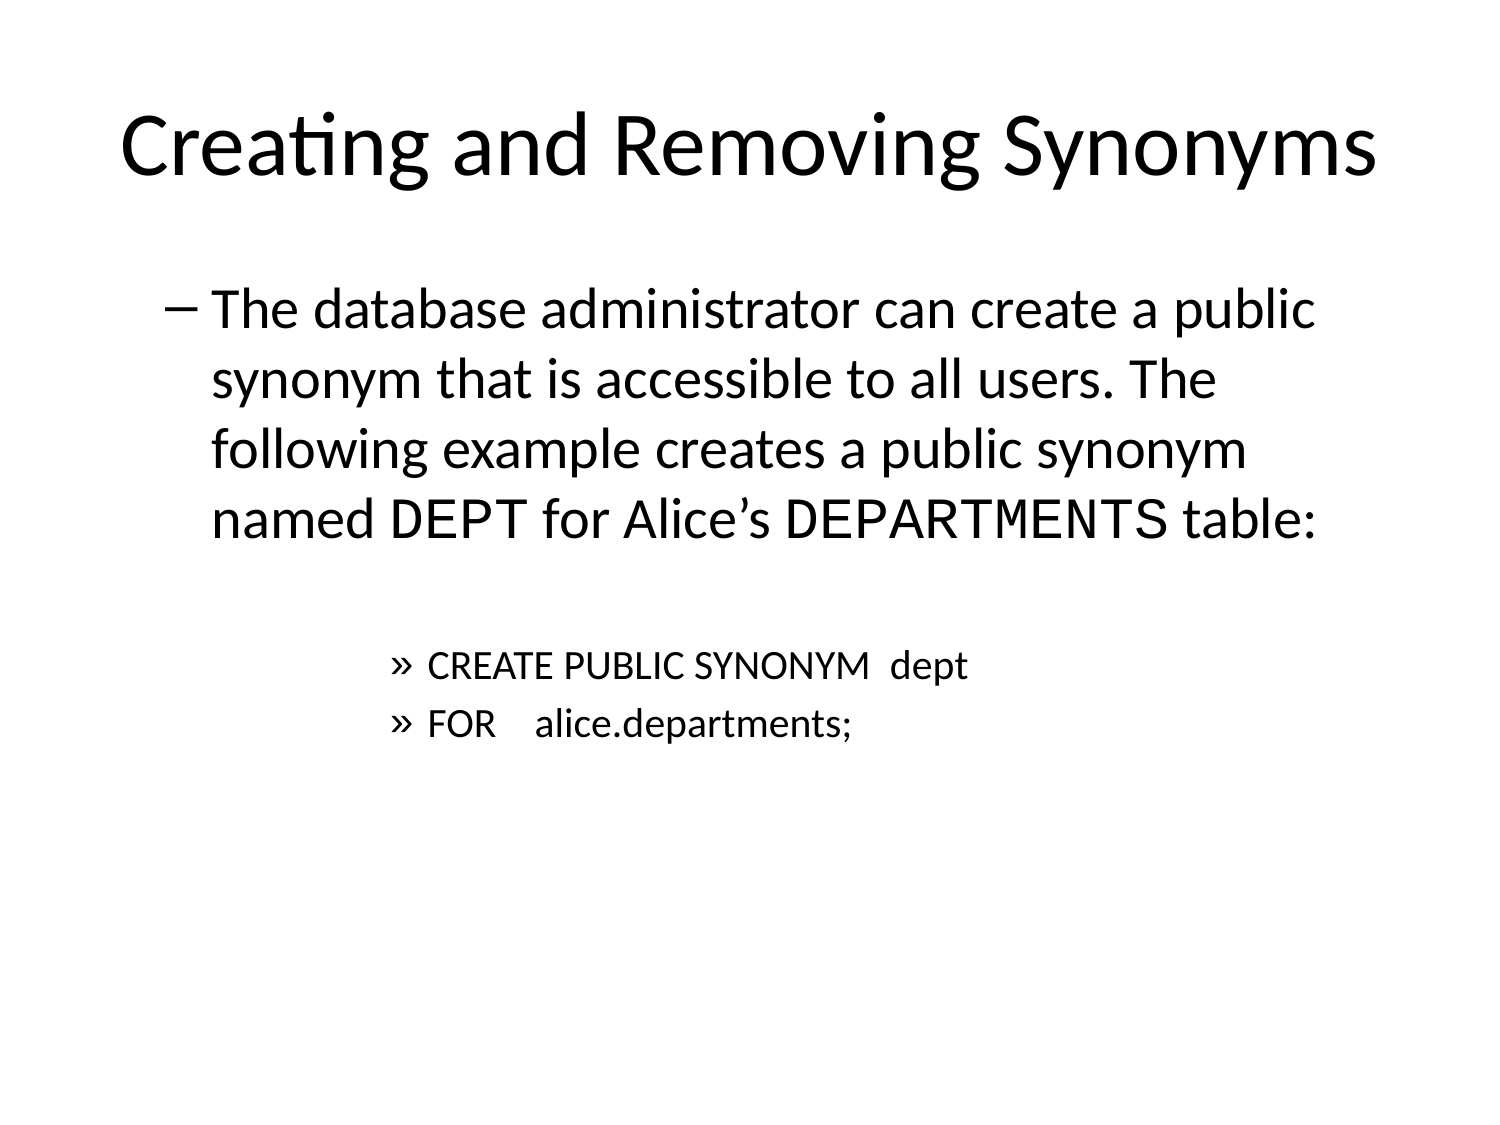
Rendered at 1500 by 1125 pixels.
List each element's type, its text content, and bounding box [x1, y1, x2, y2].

list The database administrator can create a public synonym that is accessible to all users. The following example creates a public synonym named DEPT for Alice’s DEPARTMENTS table: CREATE PUBLIC SYNONYM dept FOR alice.departments; [75, 262, 1425, 1005]
title Creating and Removing Synonyms [75, 45, 1425, 233]
